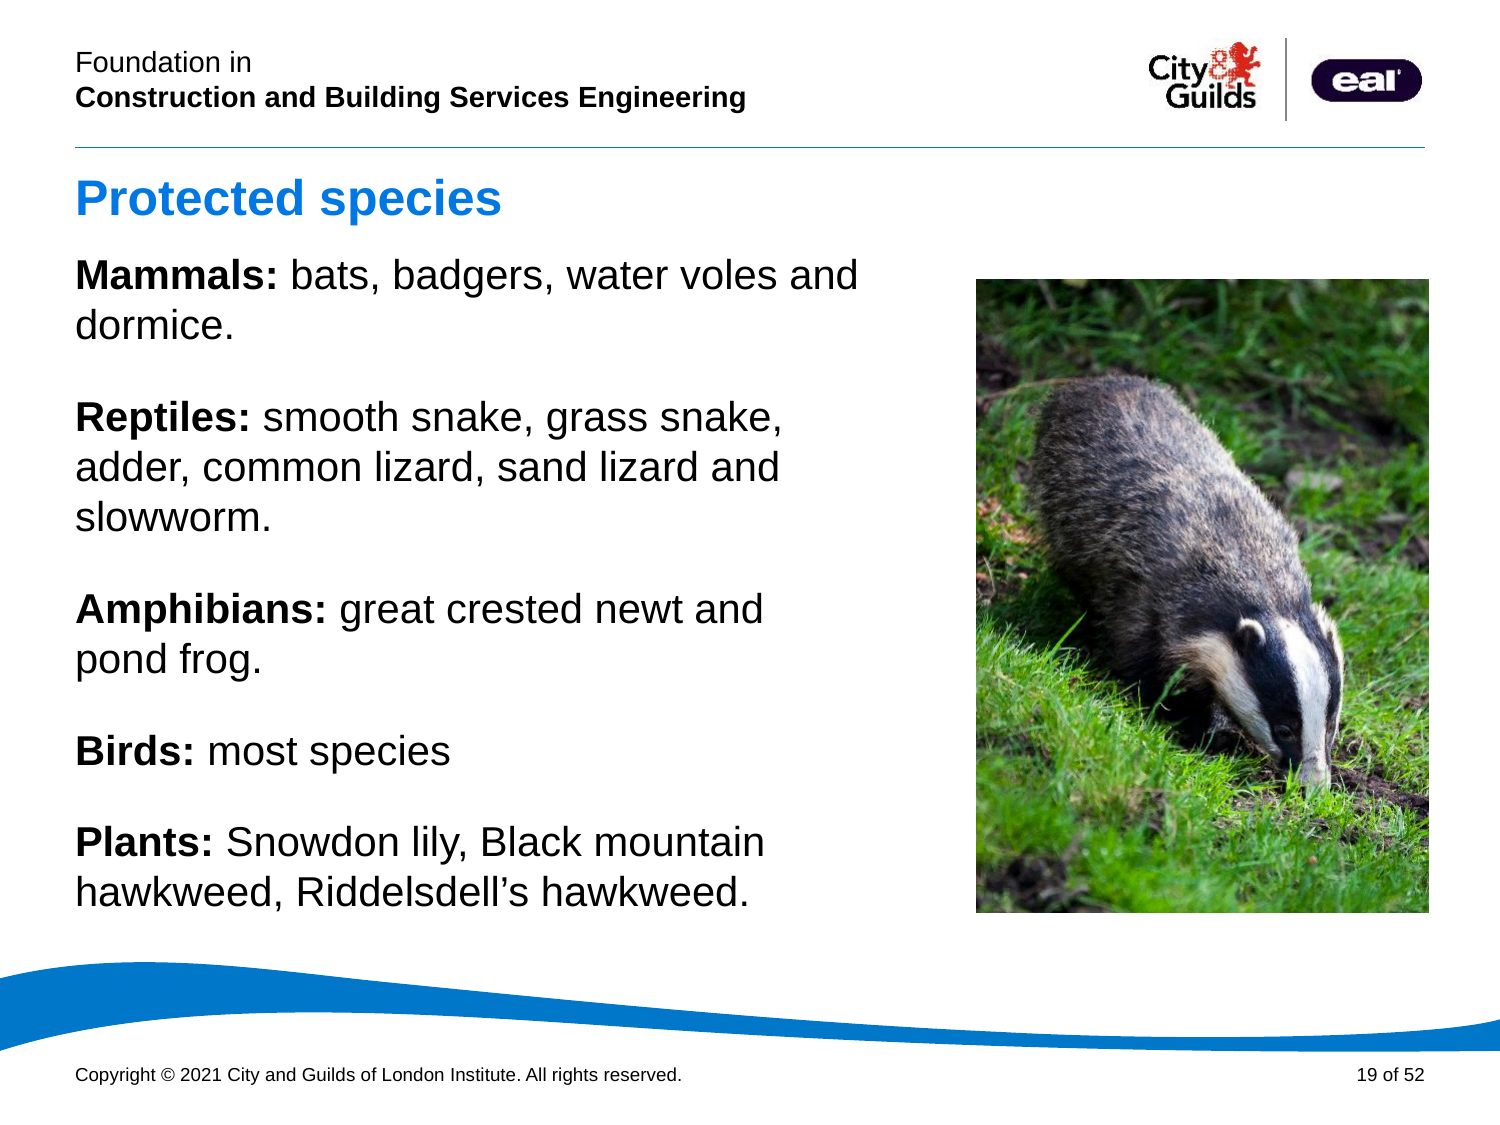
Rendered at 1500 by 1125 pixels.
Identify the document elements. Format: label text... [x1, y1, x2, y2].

list Mammals: bats, badgers, water voles and dormice. Reptiles: smooth snake, grass snake, adder, common lizard, sand lizard and slowworm. Amphibians: great crested newt and pond frog. Birds: most species Plants: Snowdon lily, Black mountain hawkweed, Riddelsdell’s hawkweed. [74, 247, 904, 946]
picture [1149, 38, 1422, 121]
picture [975, 279, 1429, 914]
title Protected species [74, 165, 1426, 229]
